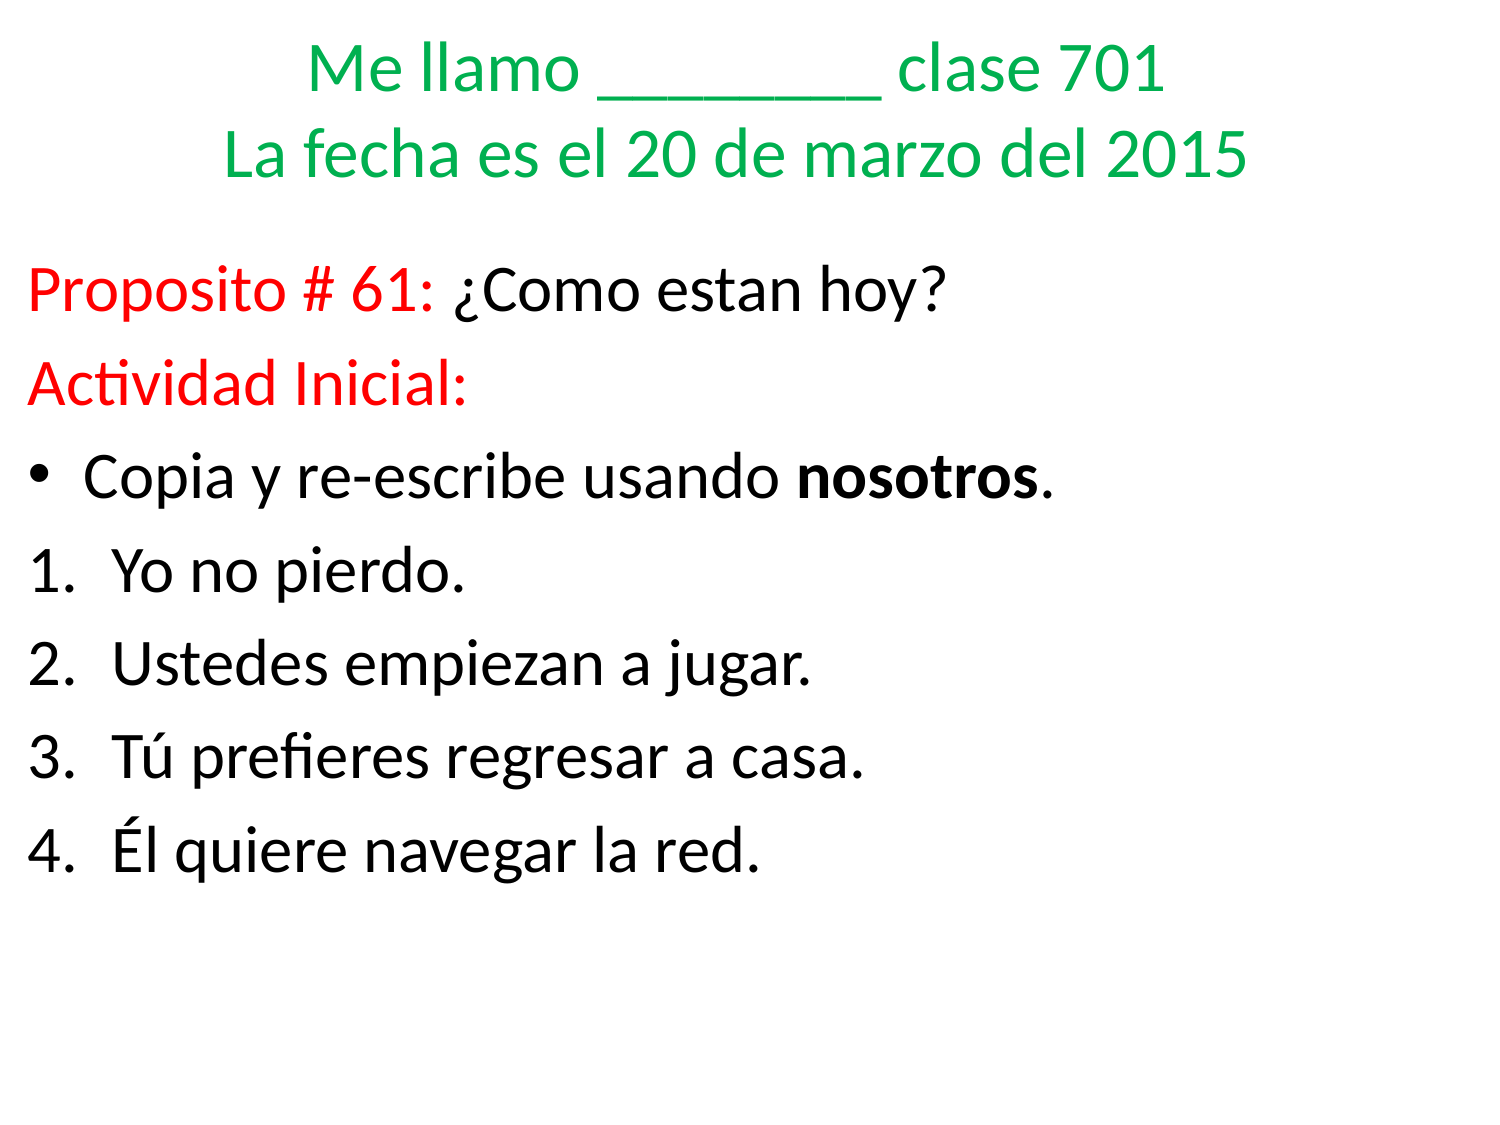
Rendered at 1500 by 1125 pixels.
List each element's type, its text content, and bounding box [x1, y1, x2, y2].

title Me llamo ________ clase 701 La fecha es el 20 de marzo del 2015 [62, 12, 1413, 200]
list Proposito # 61: ¿Como estan hoy? Actividad Inicial: Copia y re-escribe usando nosotros. Yo no pierdo. Ustedes empiezan a jugar. Tú prefieres regresar a casa. Él quiere navegar la red. [12, 237, 1488, 1100]
